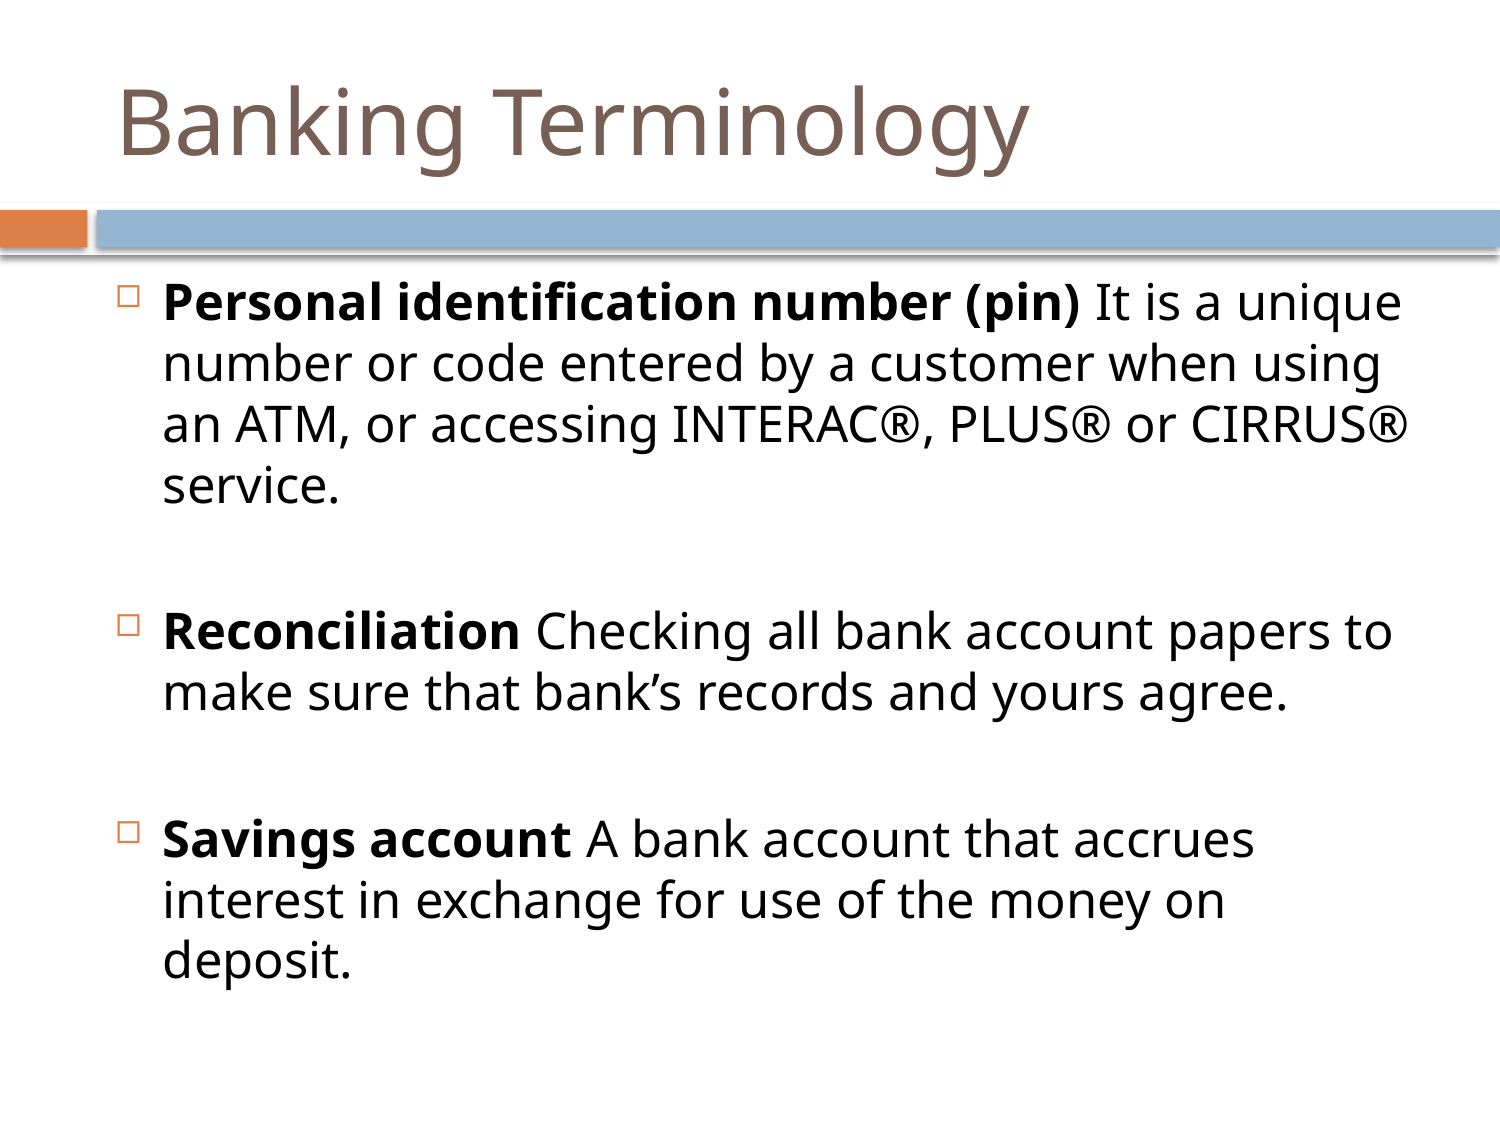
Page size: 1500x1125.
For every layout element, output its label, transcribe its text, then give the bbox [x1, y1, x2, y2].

title Banking Terminology [100, 37, 1438, 200]
list Personal identification number (pin) It is a unique number or code entered by a customer when using an ATM, or accessing INTERAC®, PLUS® or CIRRUS® service. Reconciliation Checking all bank account papers to make sure that bank’s records and yours agree. Savings account A bank account that accrues interest in exchange for use of the money on deposit. [100, 262, 1438, 1000]
